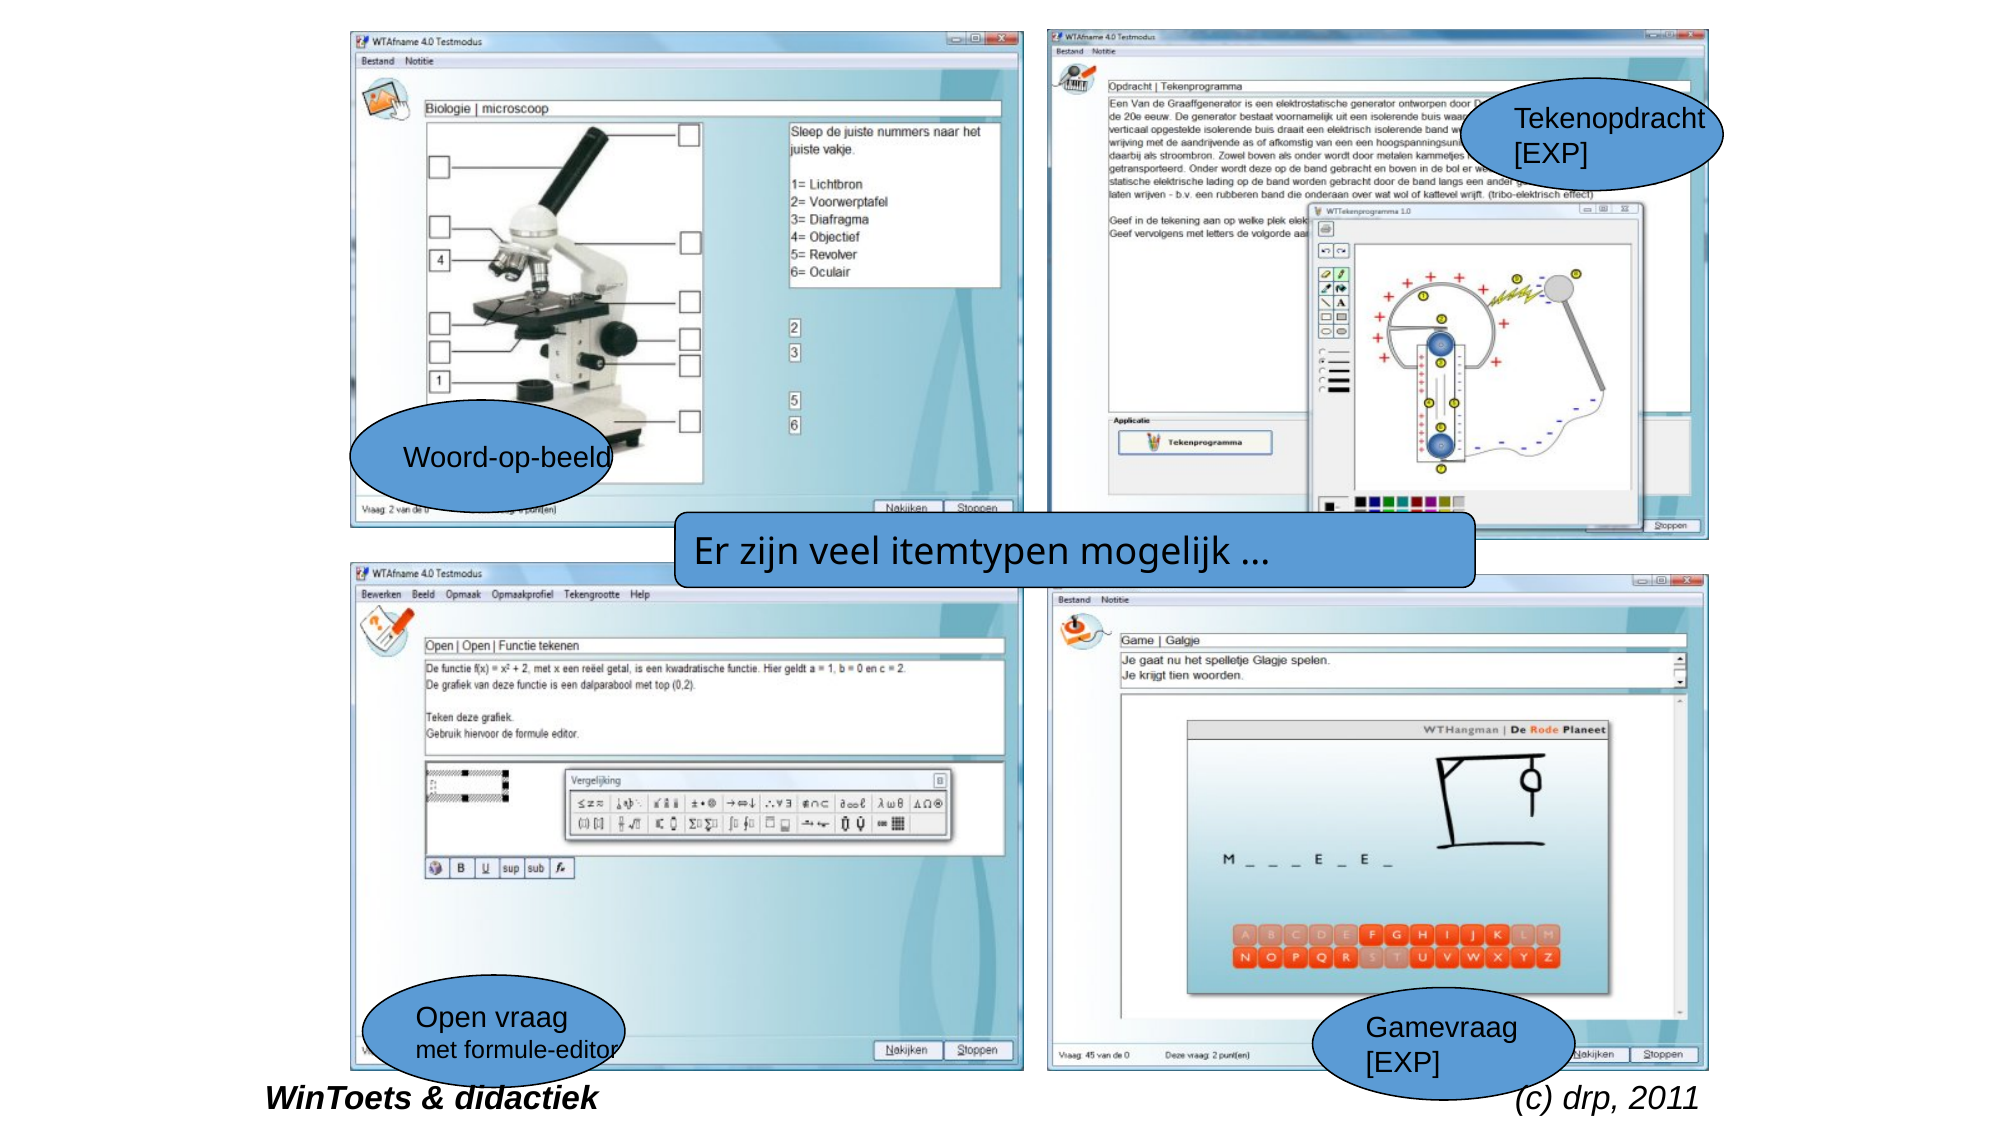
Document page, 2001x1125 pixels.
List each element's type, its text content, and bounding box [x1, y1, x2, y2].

text_box WinToets & didactiek [249, 1068, 725, 1124]
picture [350, 562, 1024, 1071]
text_box Tekenopdracht [EXP] [1709, 108, 1724, 160]
picture [350, 31, 1024, 528]
text_box (c) drp, 2011 [1500, 1068, 1750, 1124]
text_box Er zijn veel itemtypen mogelijk ... [674, 512, 1476, 588]
picture [1047, 29, 1709, 540]
picture [1047, 574, 1709, 1071]
text_box Gamevraag [EXP] [1329, 1071, 1500, 1101]
